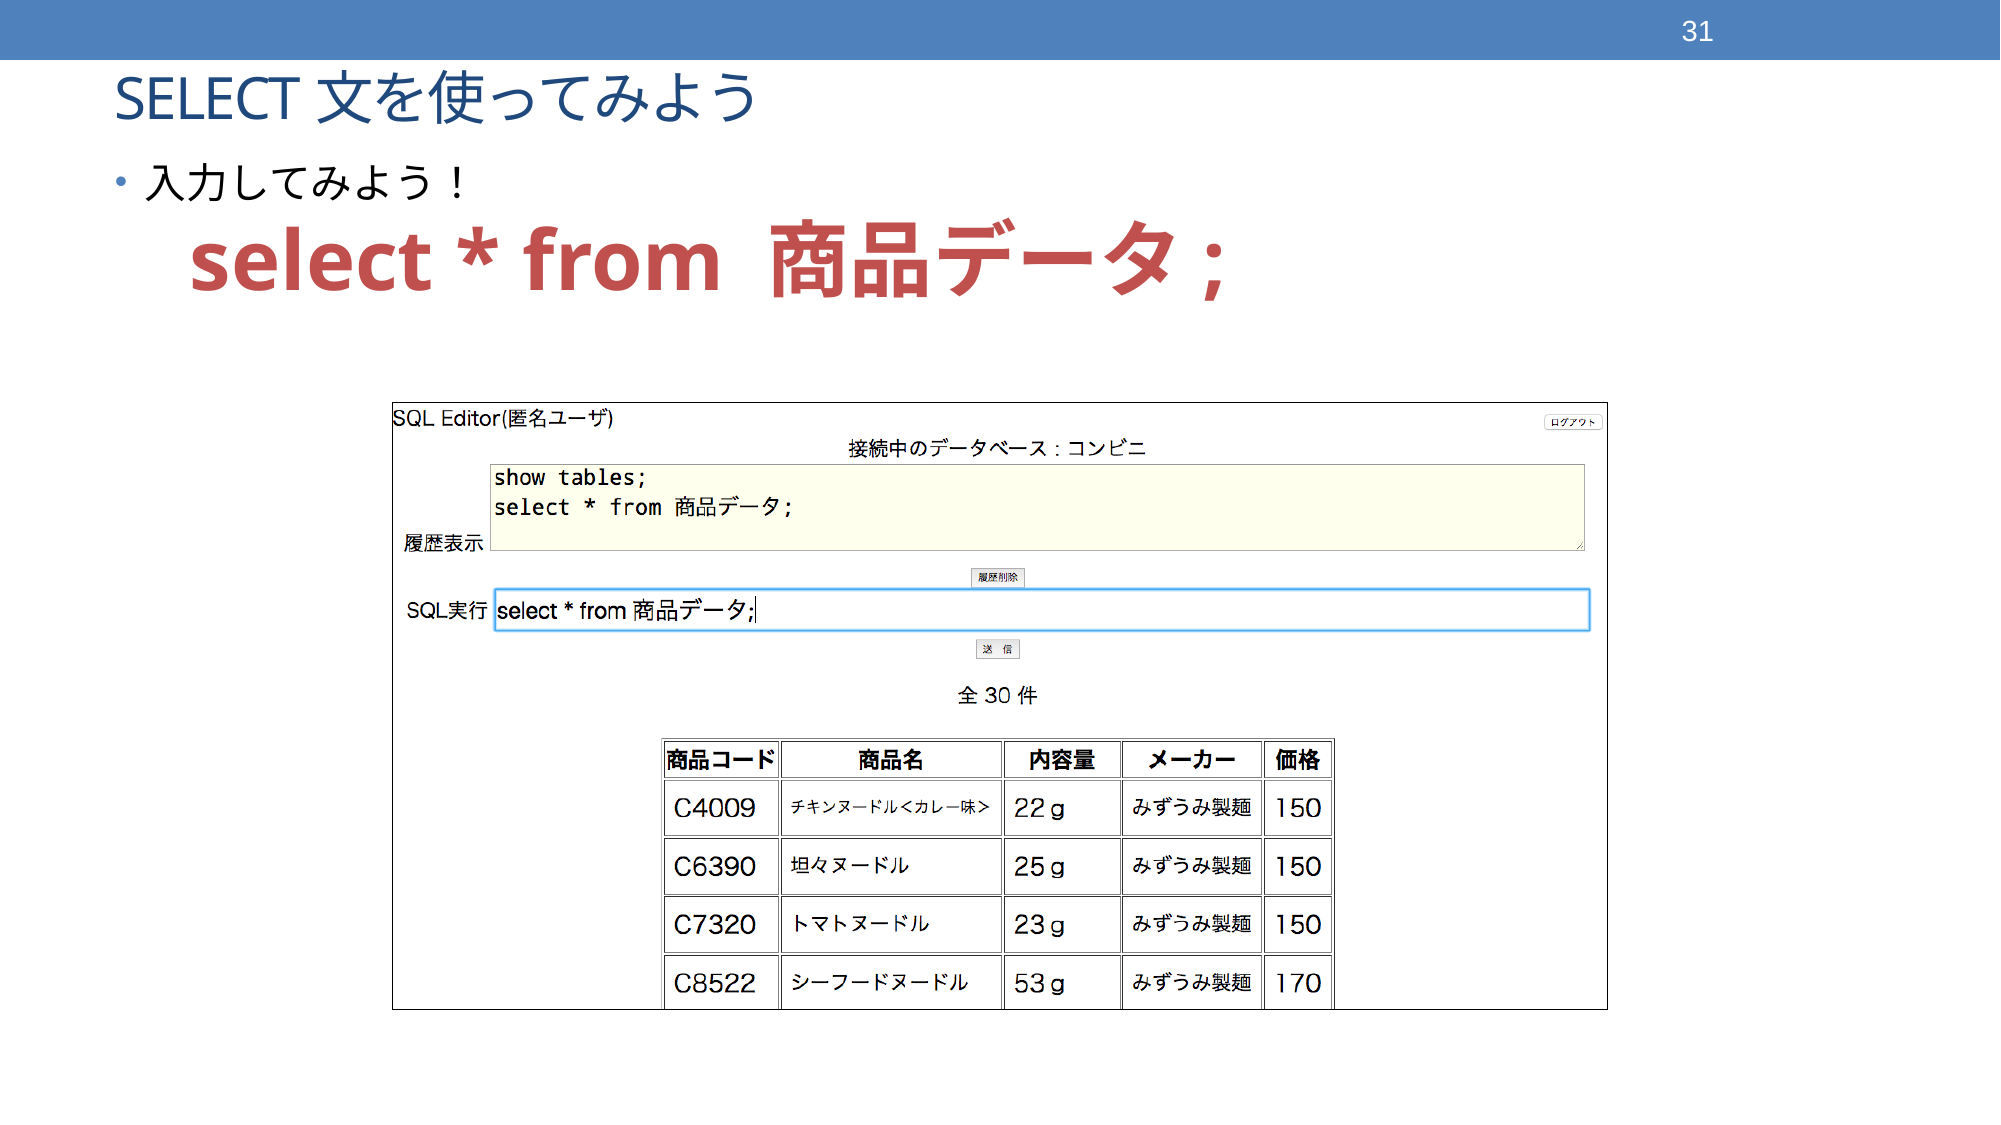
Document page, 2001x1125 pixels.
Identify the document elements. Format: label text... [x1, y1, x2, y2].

picture [392, 402, 1608, 1010]
slide_number 31 [1666, 3, 1900, 57]
list 入力してみよう！ select * from 商品データ; [99, 149, 1900, 1063]
title SELECT文を使ってみよう [99, 59, 1900, 133]
